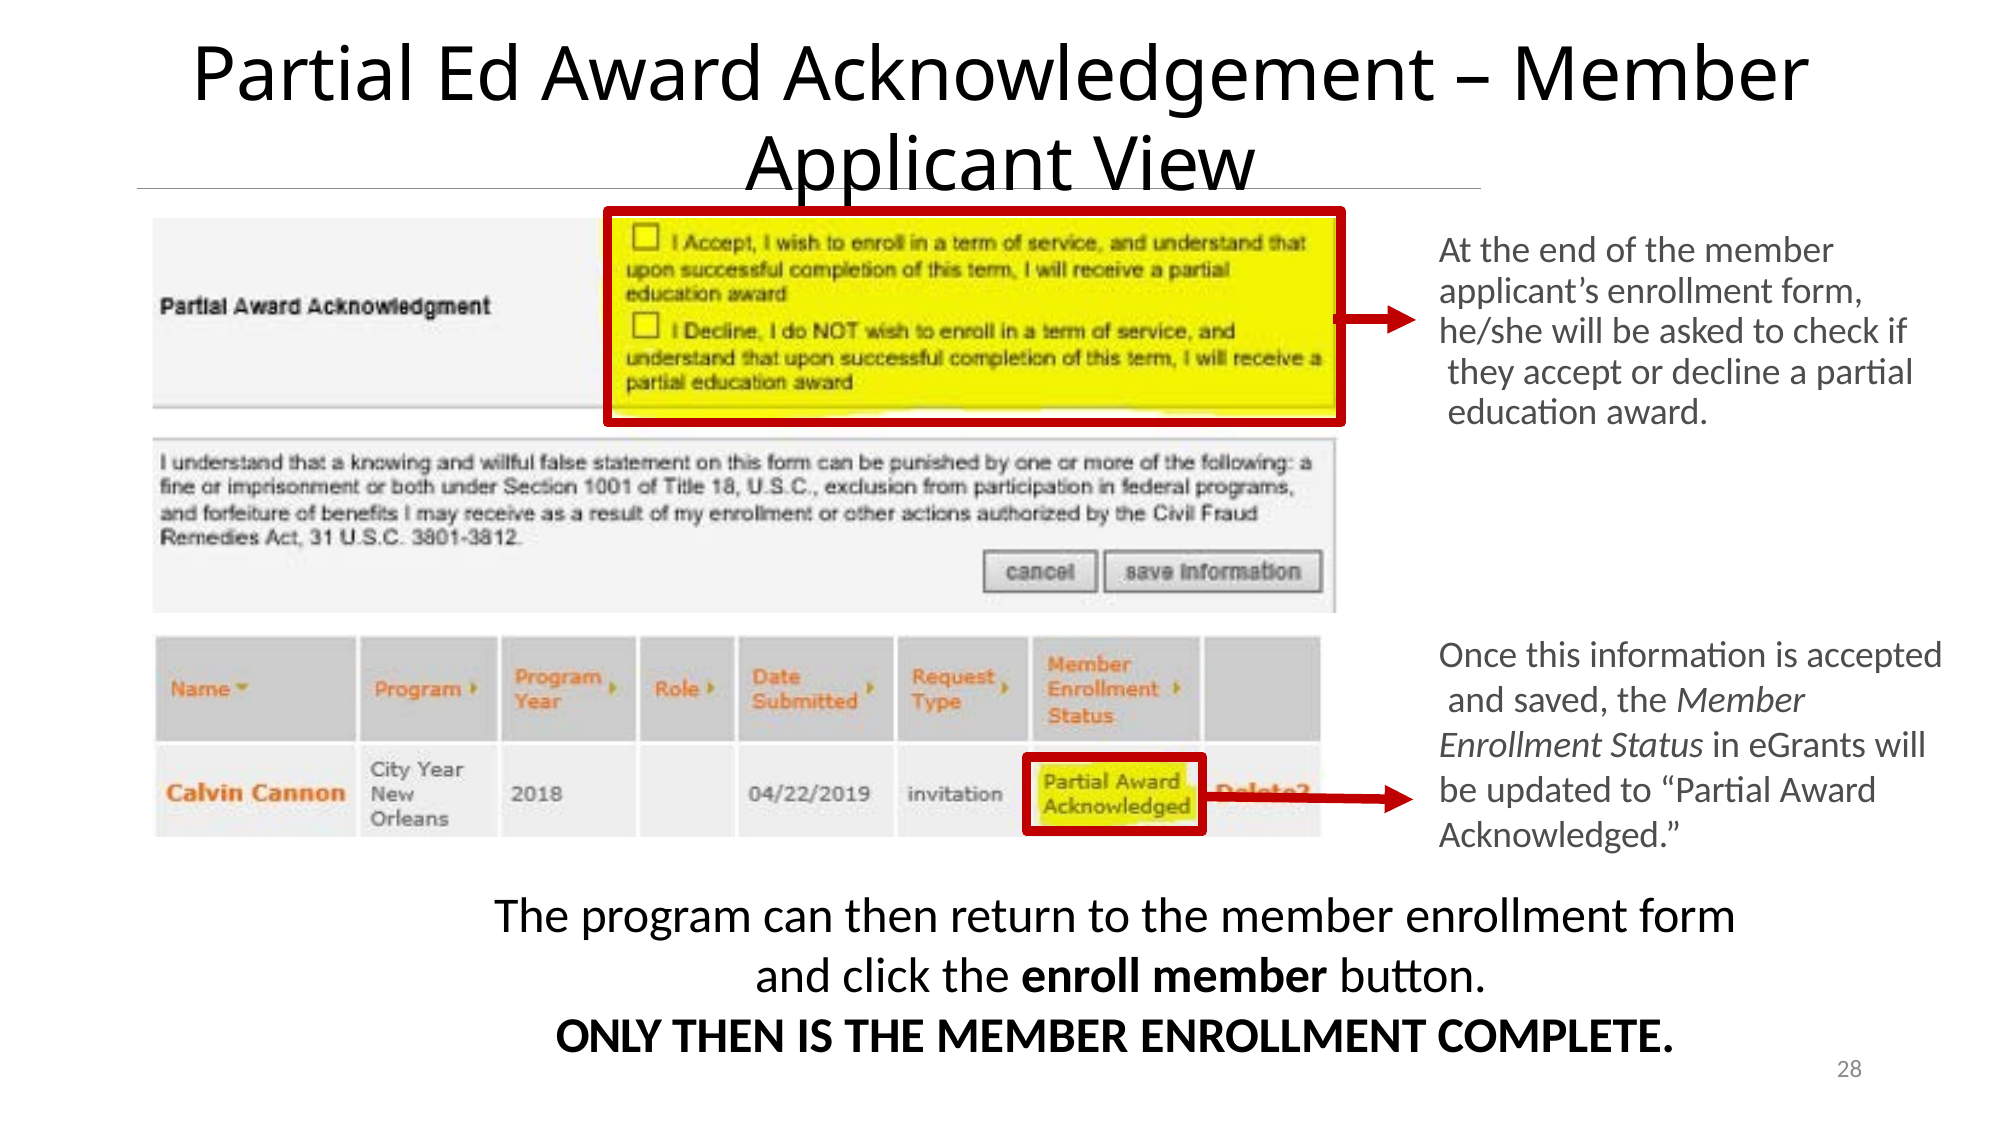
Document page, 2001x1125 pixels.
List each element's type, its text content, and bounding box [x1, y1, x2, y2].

text_box At the end of the member applicant’s enrollment form, he/she will be asked to check if they accept or decline a partial education award. [1436, 222, 1916, 432]
text_box [152, 218, 1339, 613]
slide_number 28 [1412, 1063, 1863, 1125]
text_box [607, 211, 1342, 423]
text_box [1384, 784, 1414, 814]
text_box [152, 634, 487, 837]
text_box [1026, 756, 1203, 832]
title Partial Ed Award Acknowledgement – Member Applicant View [43, 19, 1957, 210]
text_box [1387, 305, 1417, 334]
text_box Once this information is accepted and saved, the Member Enrollment Status in eGrants will be updated to “Partial Award Acknowledged.” The program can then return to the member enrollment form and click the enroll member button. ONLY THEN IS THE MEMBER ENROLLMENT COMPLETE. [487, 627, 1952, 1063]
